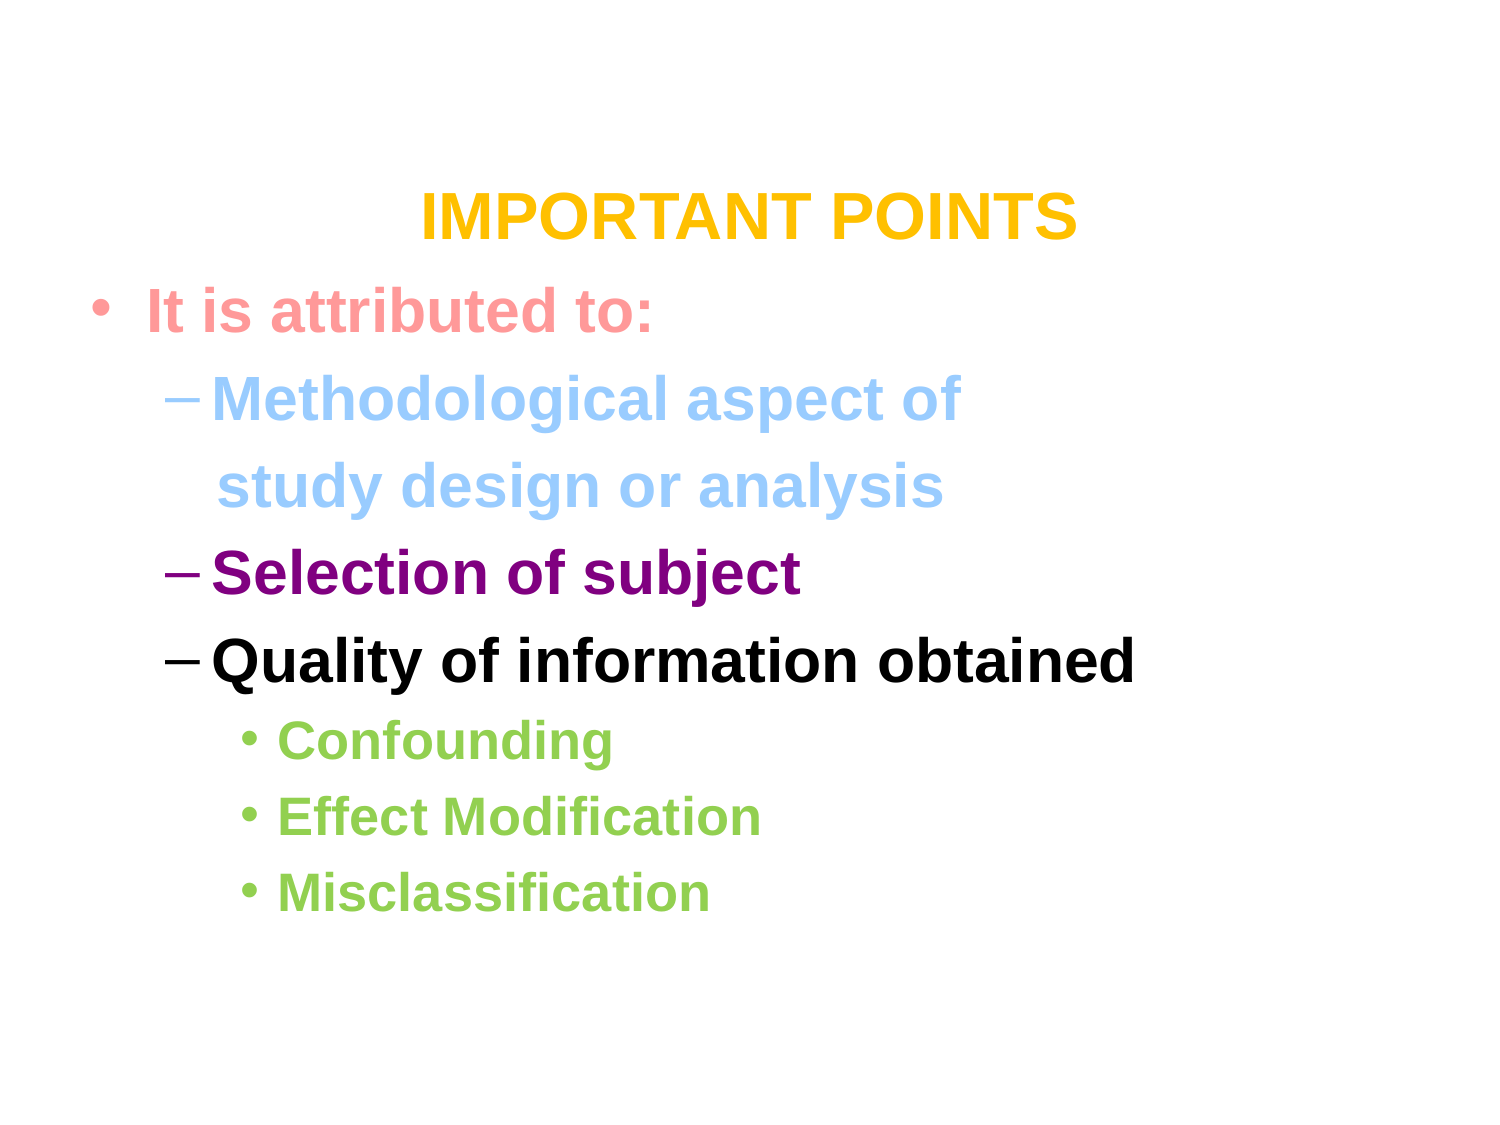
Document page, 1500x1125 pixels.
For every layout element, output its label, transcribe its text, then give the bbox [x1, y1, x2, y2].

list It is attributed to: Methodological aspect of study design or analysis Selection of subject Quality of information obtained Confounding Effect Modification Misclassification [75, 262, 1425, 1005]
title IMPORTANT POINTS [112, 125, 1388, 262]
